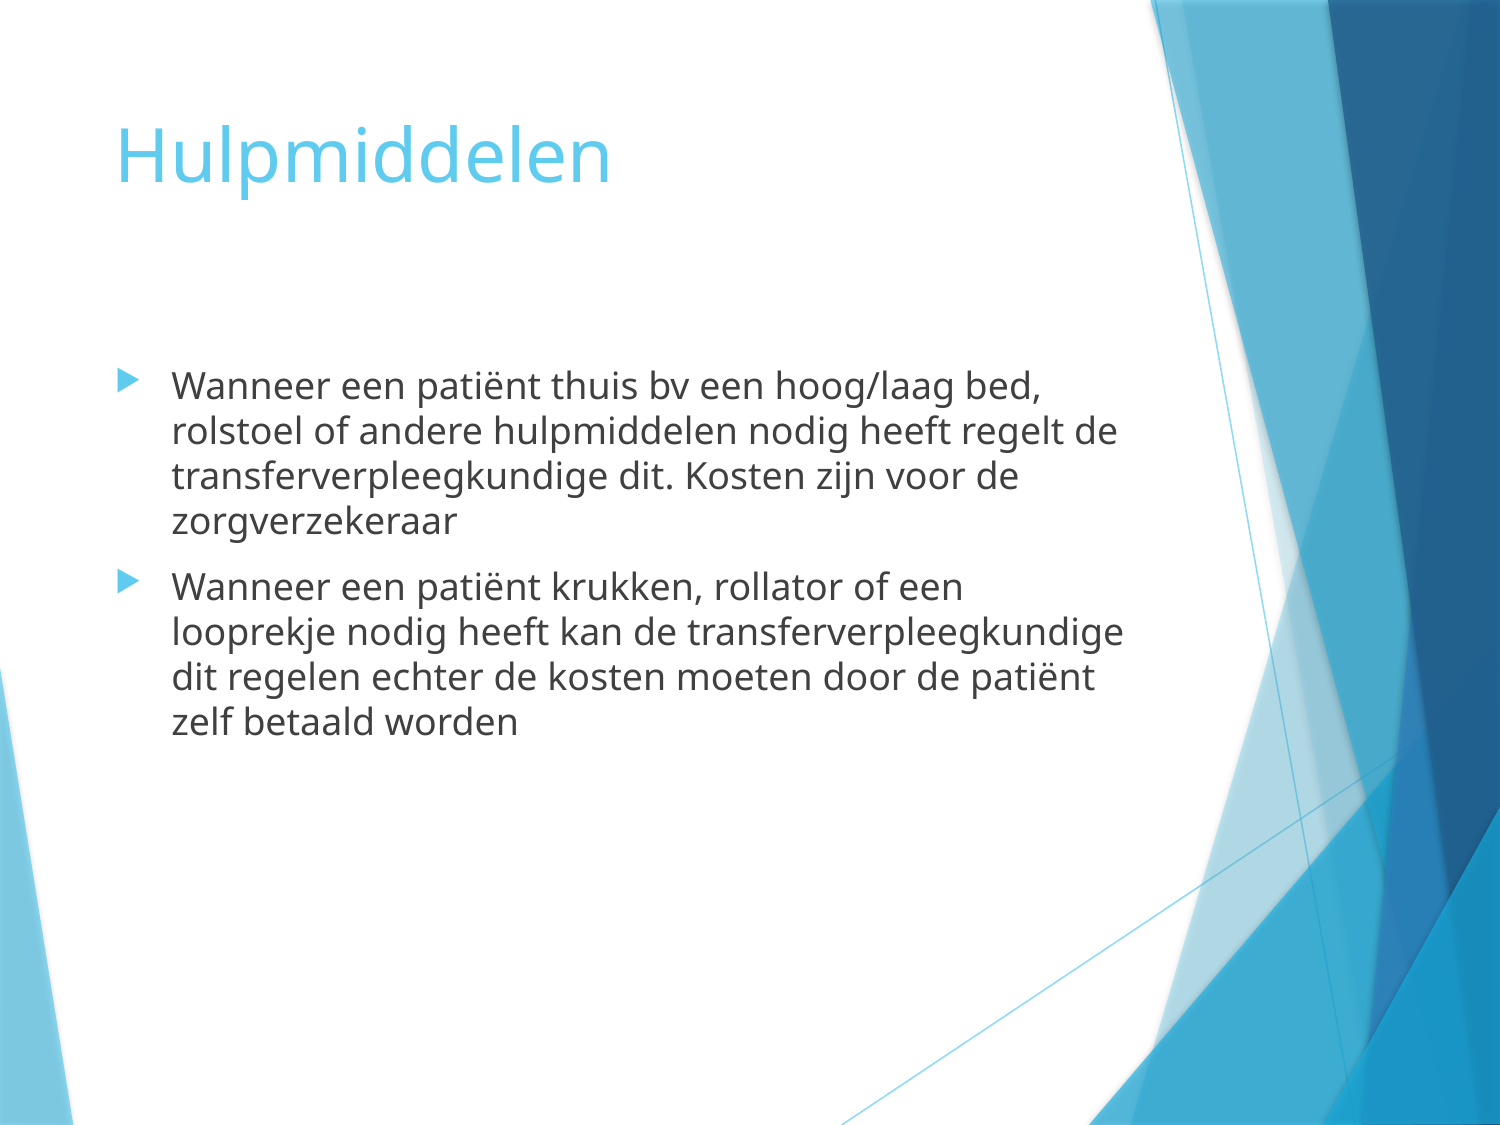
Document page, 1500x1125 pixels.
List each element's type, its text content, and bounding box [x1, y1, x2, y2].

list Wanneer een patiënt thuis bv een hoog/laag bed, rolstoel of andere hulpmiddelen nodig heeft regelt de transferverpleegkundige dit. Kosten zijn voor de zorgverzekeraar Wanneer een patiënt krukken, rollator of een looprekje nodig heeft kan de transferverpleegkundige dit regelen echter de kosten moeten door de patiënt zelf betaald worden [99, 354, 1142, 992]
title Hulpmiddelen [99, 99, 1142, 317]
